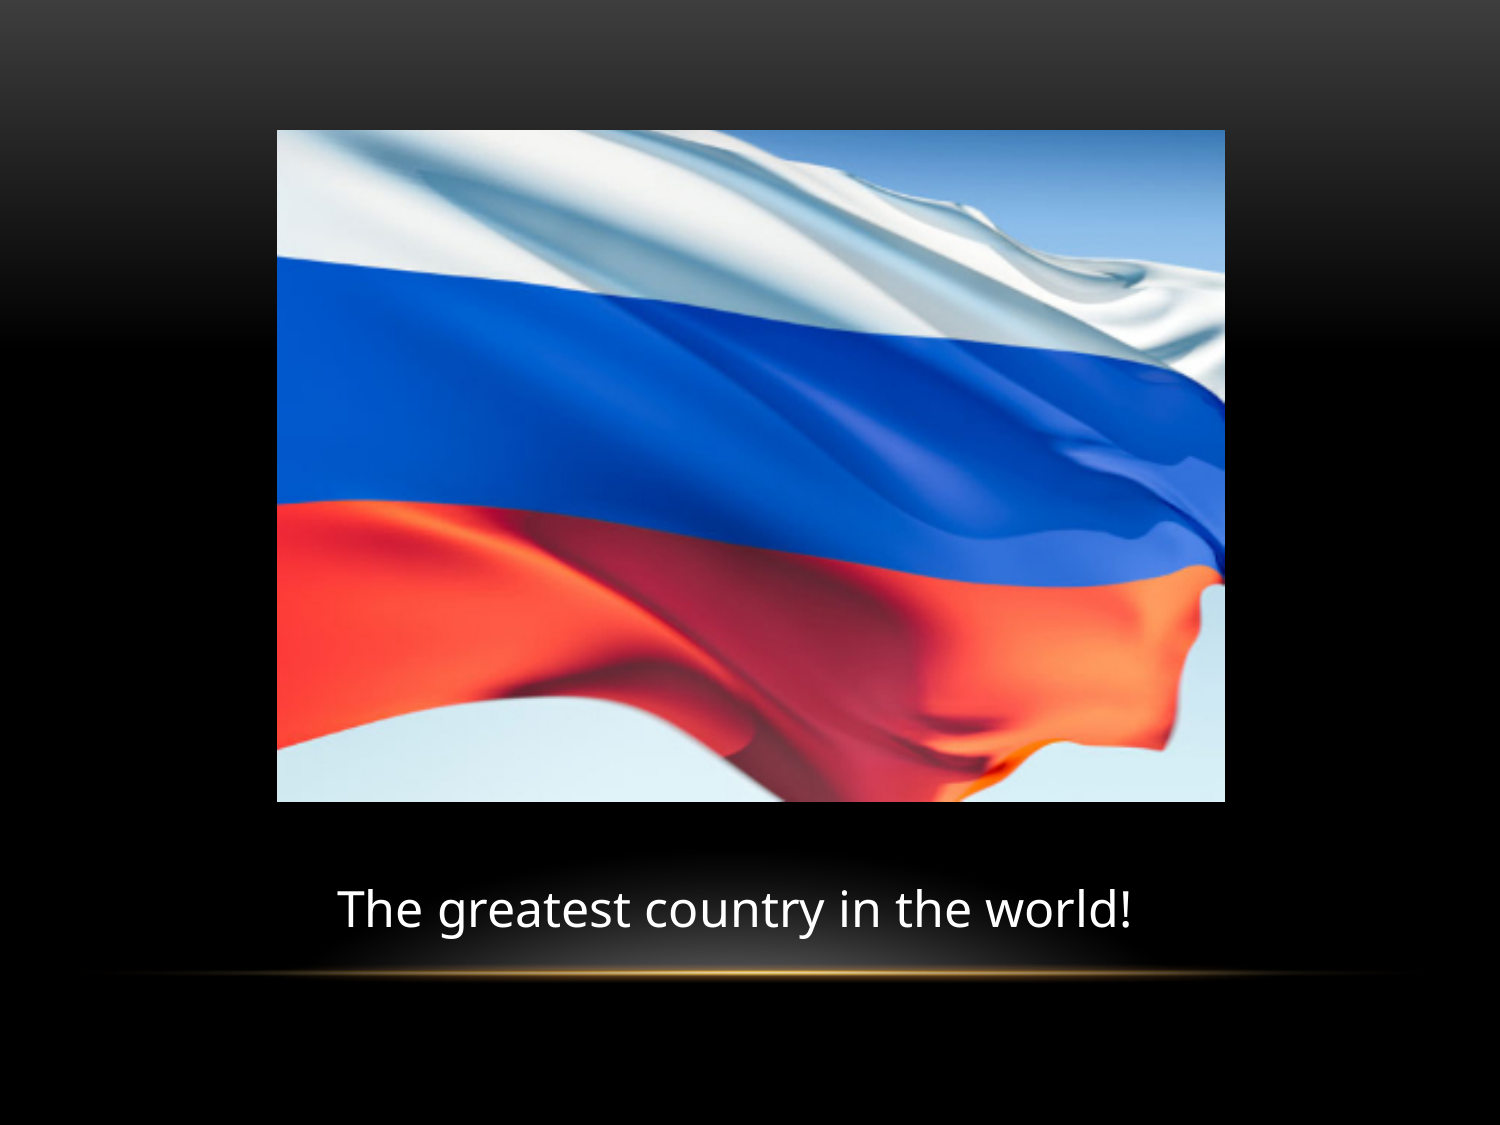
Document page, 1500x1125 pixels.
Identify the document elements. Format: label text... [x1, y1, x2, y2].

text_box The greatest country in the world! [322, 869, 1221, 945]
picture [0, 0, 1500, 1125]
